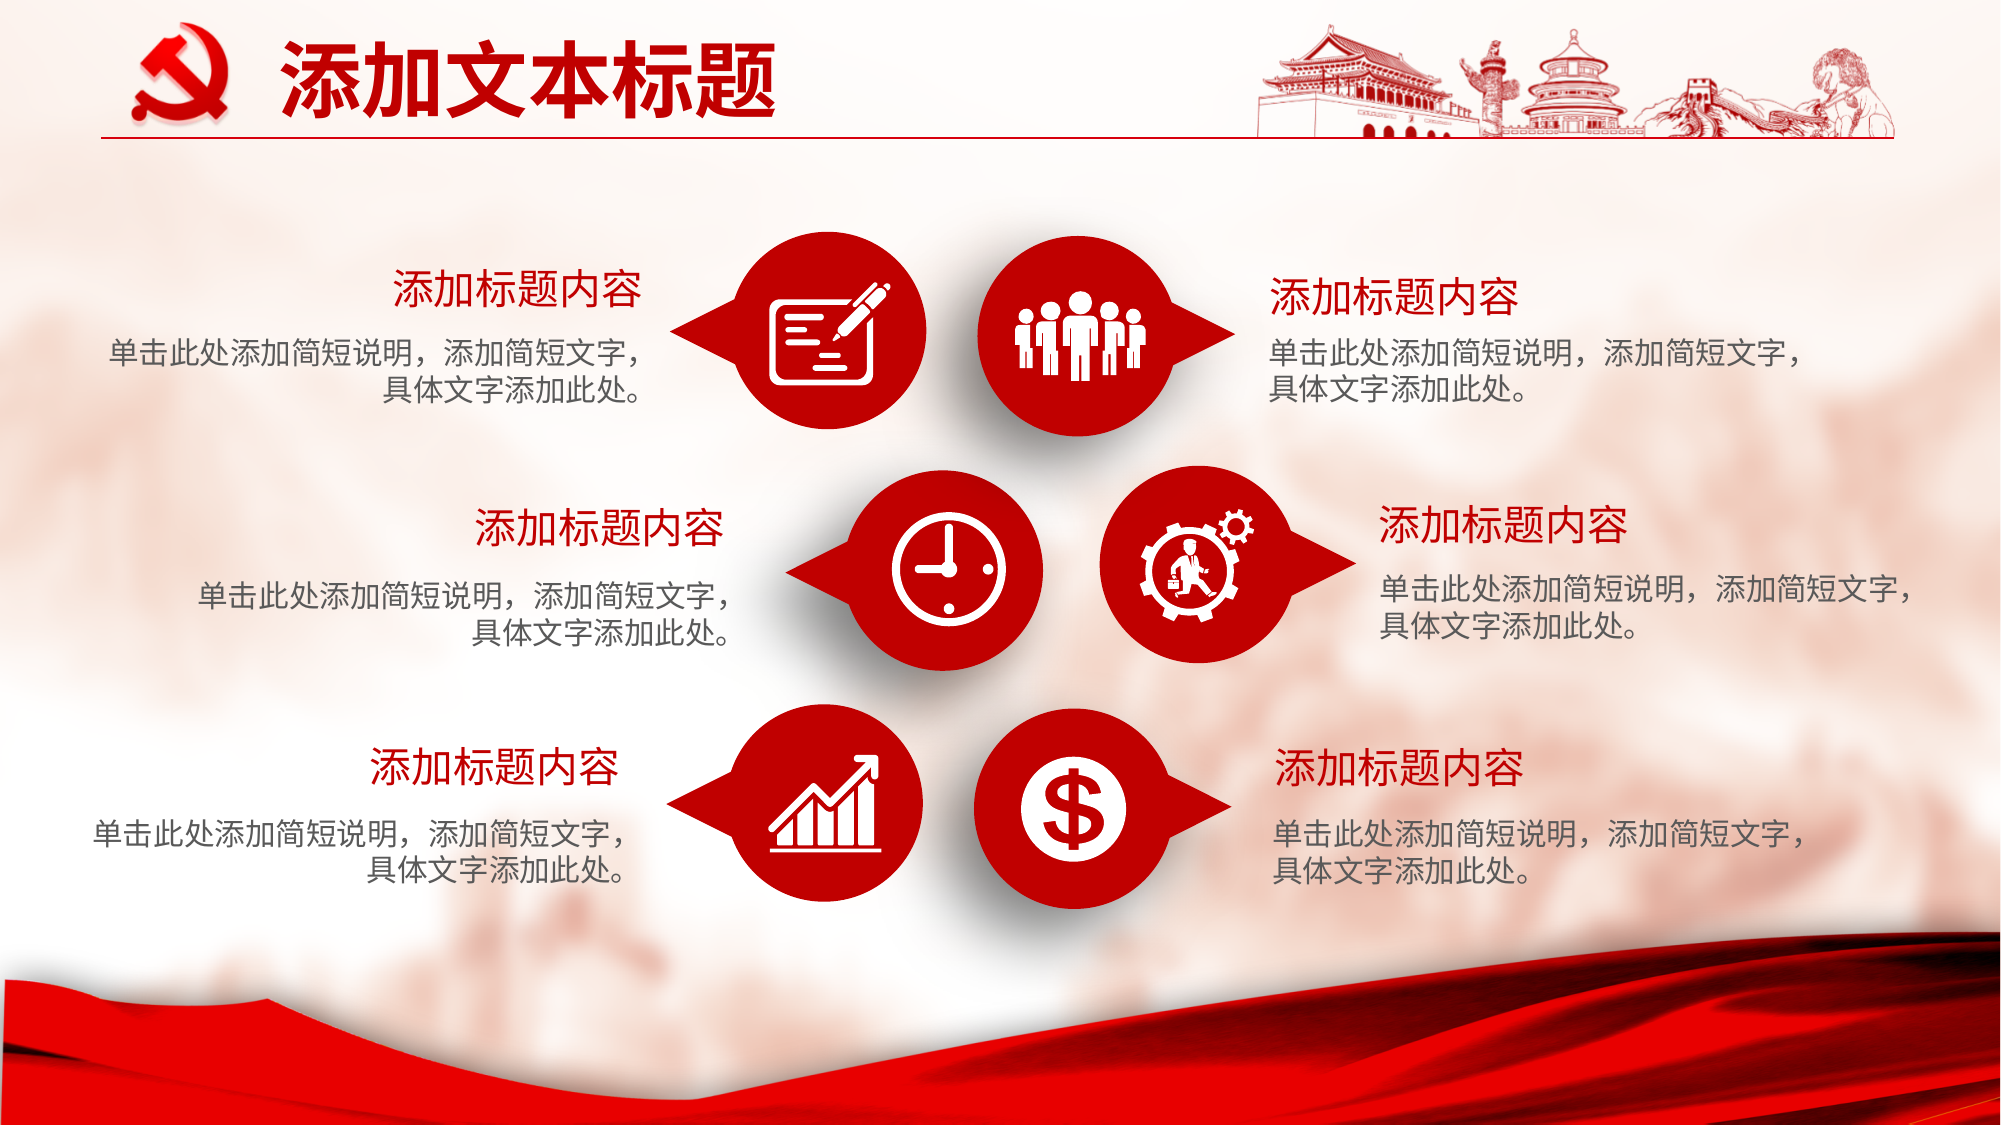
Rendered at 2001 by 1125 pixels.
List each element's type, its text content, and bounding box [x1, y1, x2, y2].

text_box 添加标题内容 [377, 255, 658, 321]
text_box 添加标题内容 [459, 494, 741, 560]
text_box [783, 468, 1046, 673]
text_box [699, 201, 898, 459]
text_box [975, 233, 1238, 439]
text_box [1100, 301, 1125, 376]
text_box [1015, 308, 1034, 369]
text_box 单击此处添加简短说明，添加简短文字， 具体文字添加此处。 [182, 569, 762, 658]
text_box [1125, 308, 1146, 369]
text_box [891, 512, 1006, 627]
text_box 单击此处添加简短说明，添加简短文字， 具体文字添加此处。 [1257, 807, 1837, 896]
text_box 添加文本标题 [15, 20, 1042, 136]
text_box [1128, 435, 1327, 693]
text_box [971, 706, 1234, 912]
text_box [1036, 301, 1061, 376]
text_box 添加标题内容 [354, 733, 635, 799]
text_box 单击此处添加简短说明，添加简短文字， 具体文字添加此处。 [93, 326, 672, 415]
text_box 添加标题内容 [1363, 491, 1644, 557]
text_box 单击此处添加简短说明，添加简短文字， 具体文字添加此处。 [77, 807, 657, 896]
text_box [1062, 291, 1098, 381]
text_box 添加标题内容 [1259, 734, 1540, 799]
text_box [1018, 754, 1129, 864]
text_box 添加标题内容 [1254, 263, 1536, 326]
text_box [695, 674, 894, 932]
text_box 单击此处添加简短说明，添加简短文字， 具体文字添加此处。 [1253, 326, 1833, 415]
text_box 单击此处添加简短说明，添加简短文字， 具体文字添加此处。 [1365, 562, 1944, 651]
picture [0, 0, 2001, 1125]
